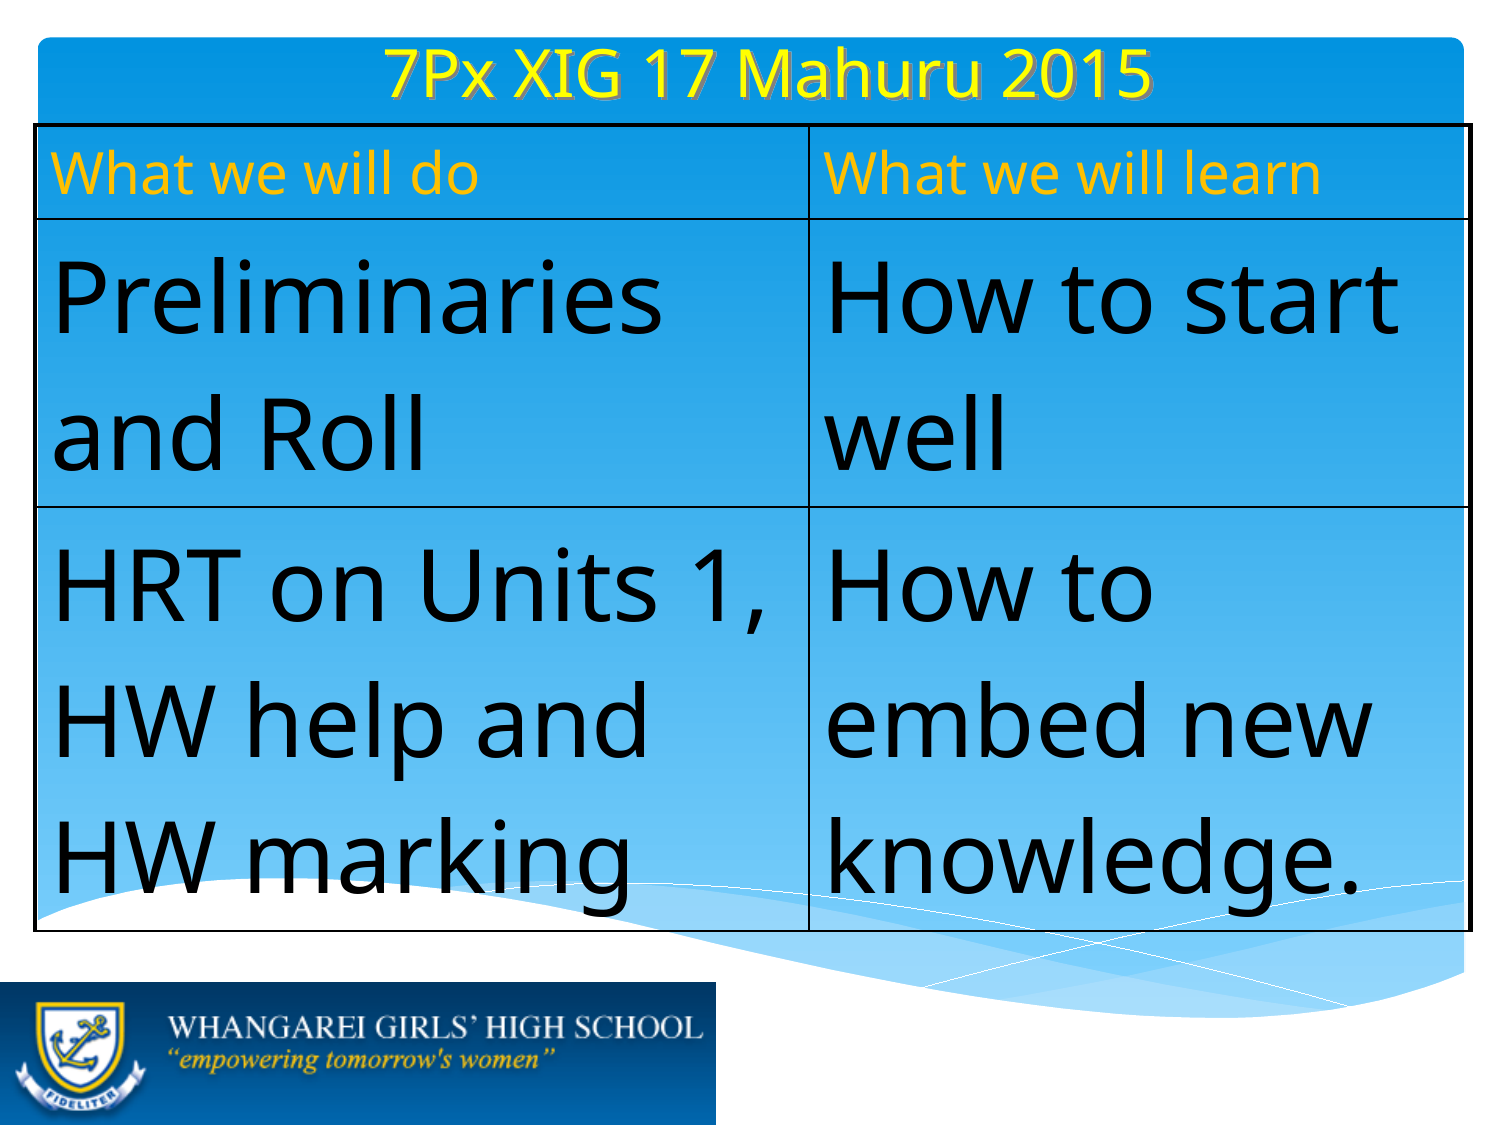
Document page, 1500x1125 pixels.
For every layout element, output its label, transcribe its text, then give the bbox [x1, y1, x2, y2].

picture [0, 982, 716, 1125]
table_cell How to start well [810, 220, 1468, 506]
table_cell Preliminaries and Roll [37, 220, 808, 506]
text_box 7Px XIG 17 Mahuru 2015 [162, 20, 1375, 121]
table_cell HRT on Units 1, HW help and HW marking [37, 508, 808, 930]
table_cell How to embed new knowledge. [810, 508, 1468, 930]
table_header What we will do [37, 127, 808, 218]
table_header What we will learn [810, 127, 1468, 218]
